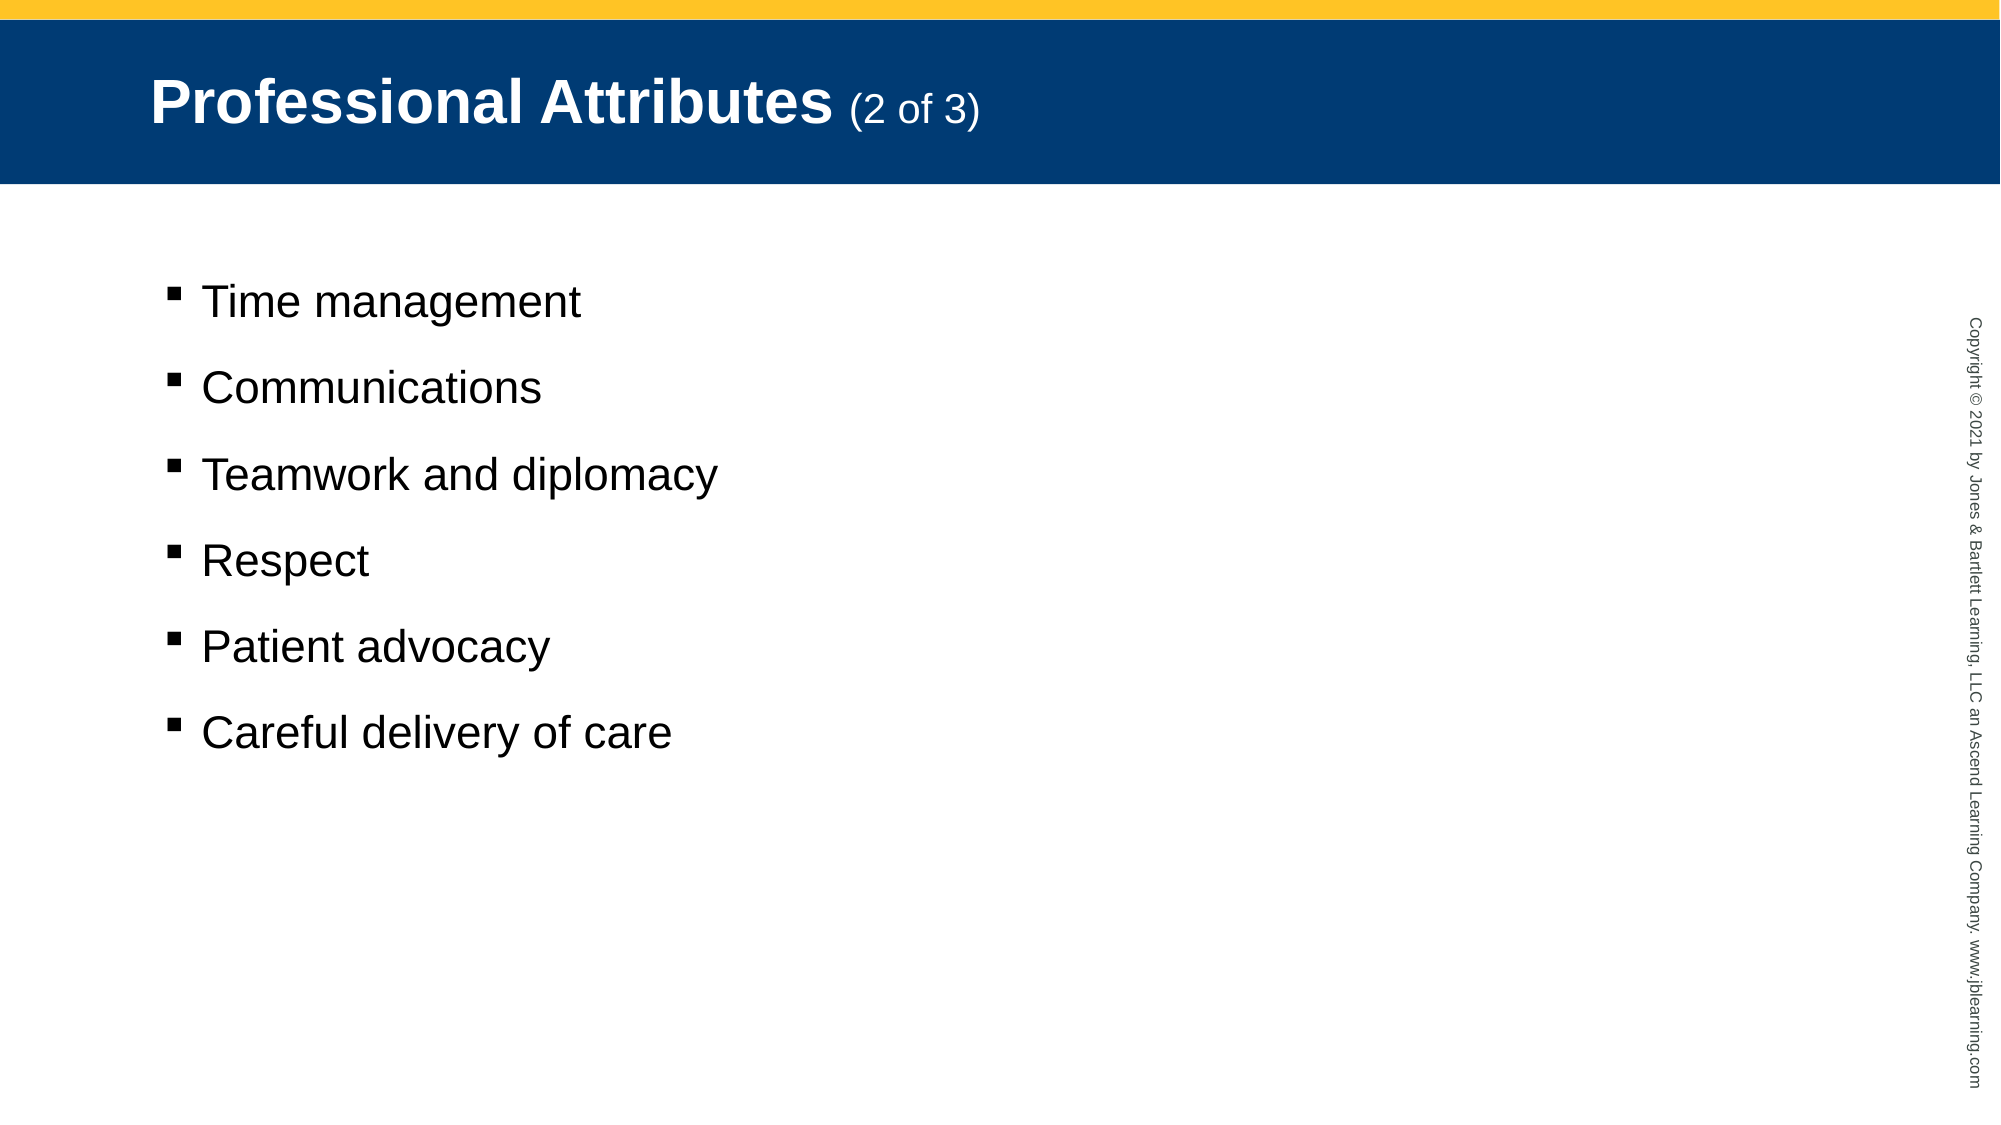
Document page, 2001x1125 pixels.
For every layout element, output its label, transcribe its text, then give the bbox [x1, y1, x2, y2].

list Time management Communications Teamwork and diplomacy Respect Patient advocacy Careful delivery of care [148, 241, 1861, 896]
title Professional Attributes (2 of 3) [0, 19, 2000, 185]
